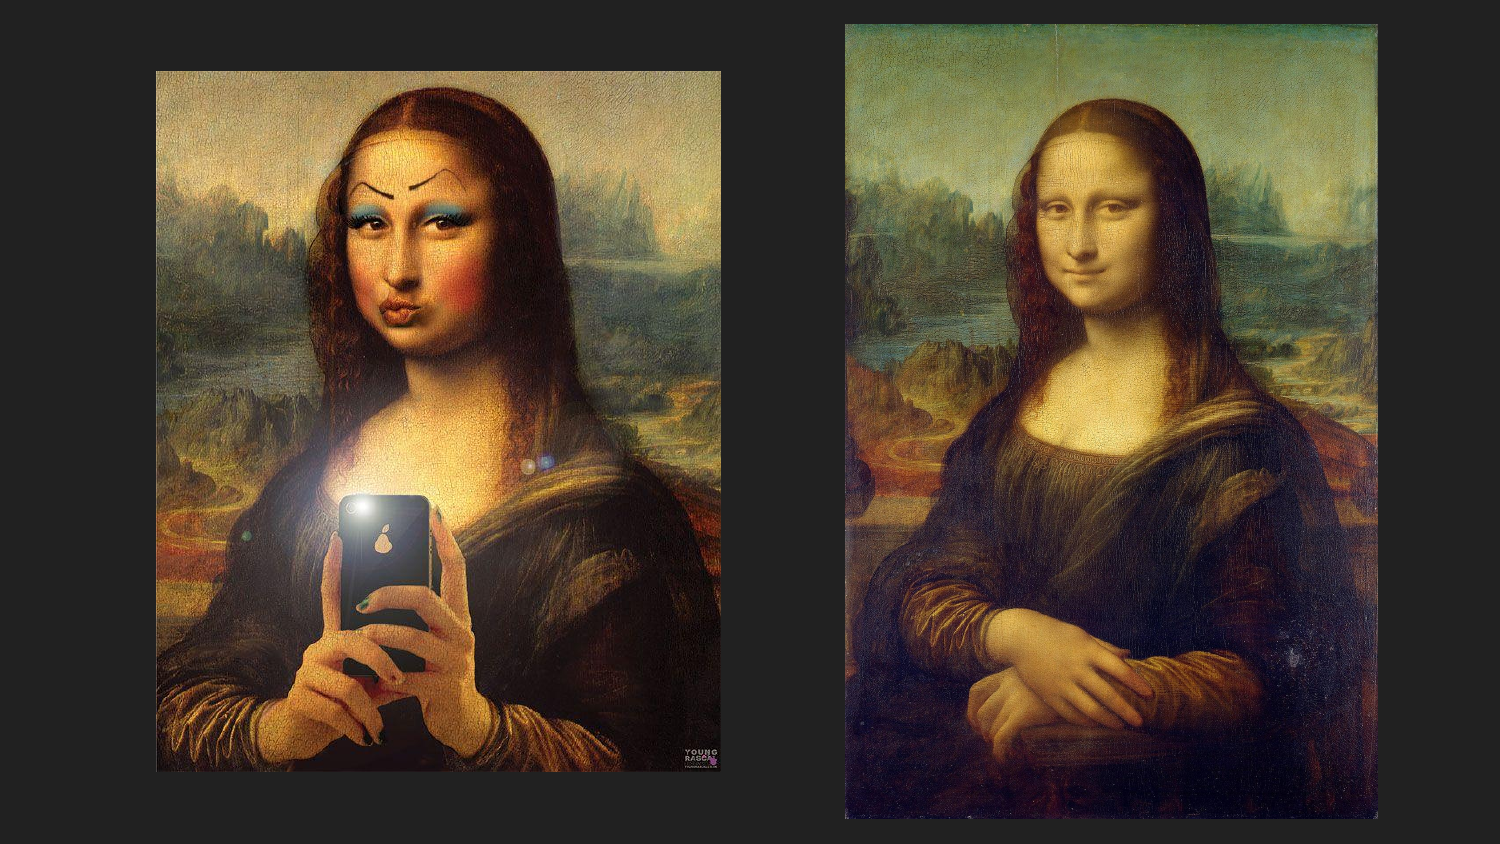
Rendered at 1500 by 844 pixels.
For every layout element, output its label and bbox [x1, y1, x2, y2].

picture [845, 24, 1378, 819]
picture [155, 71, 721, 773]
